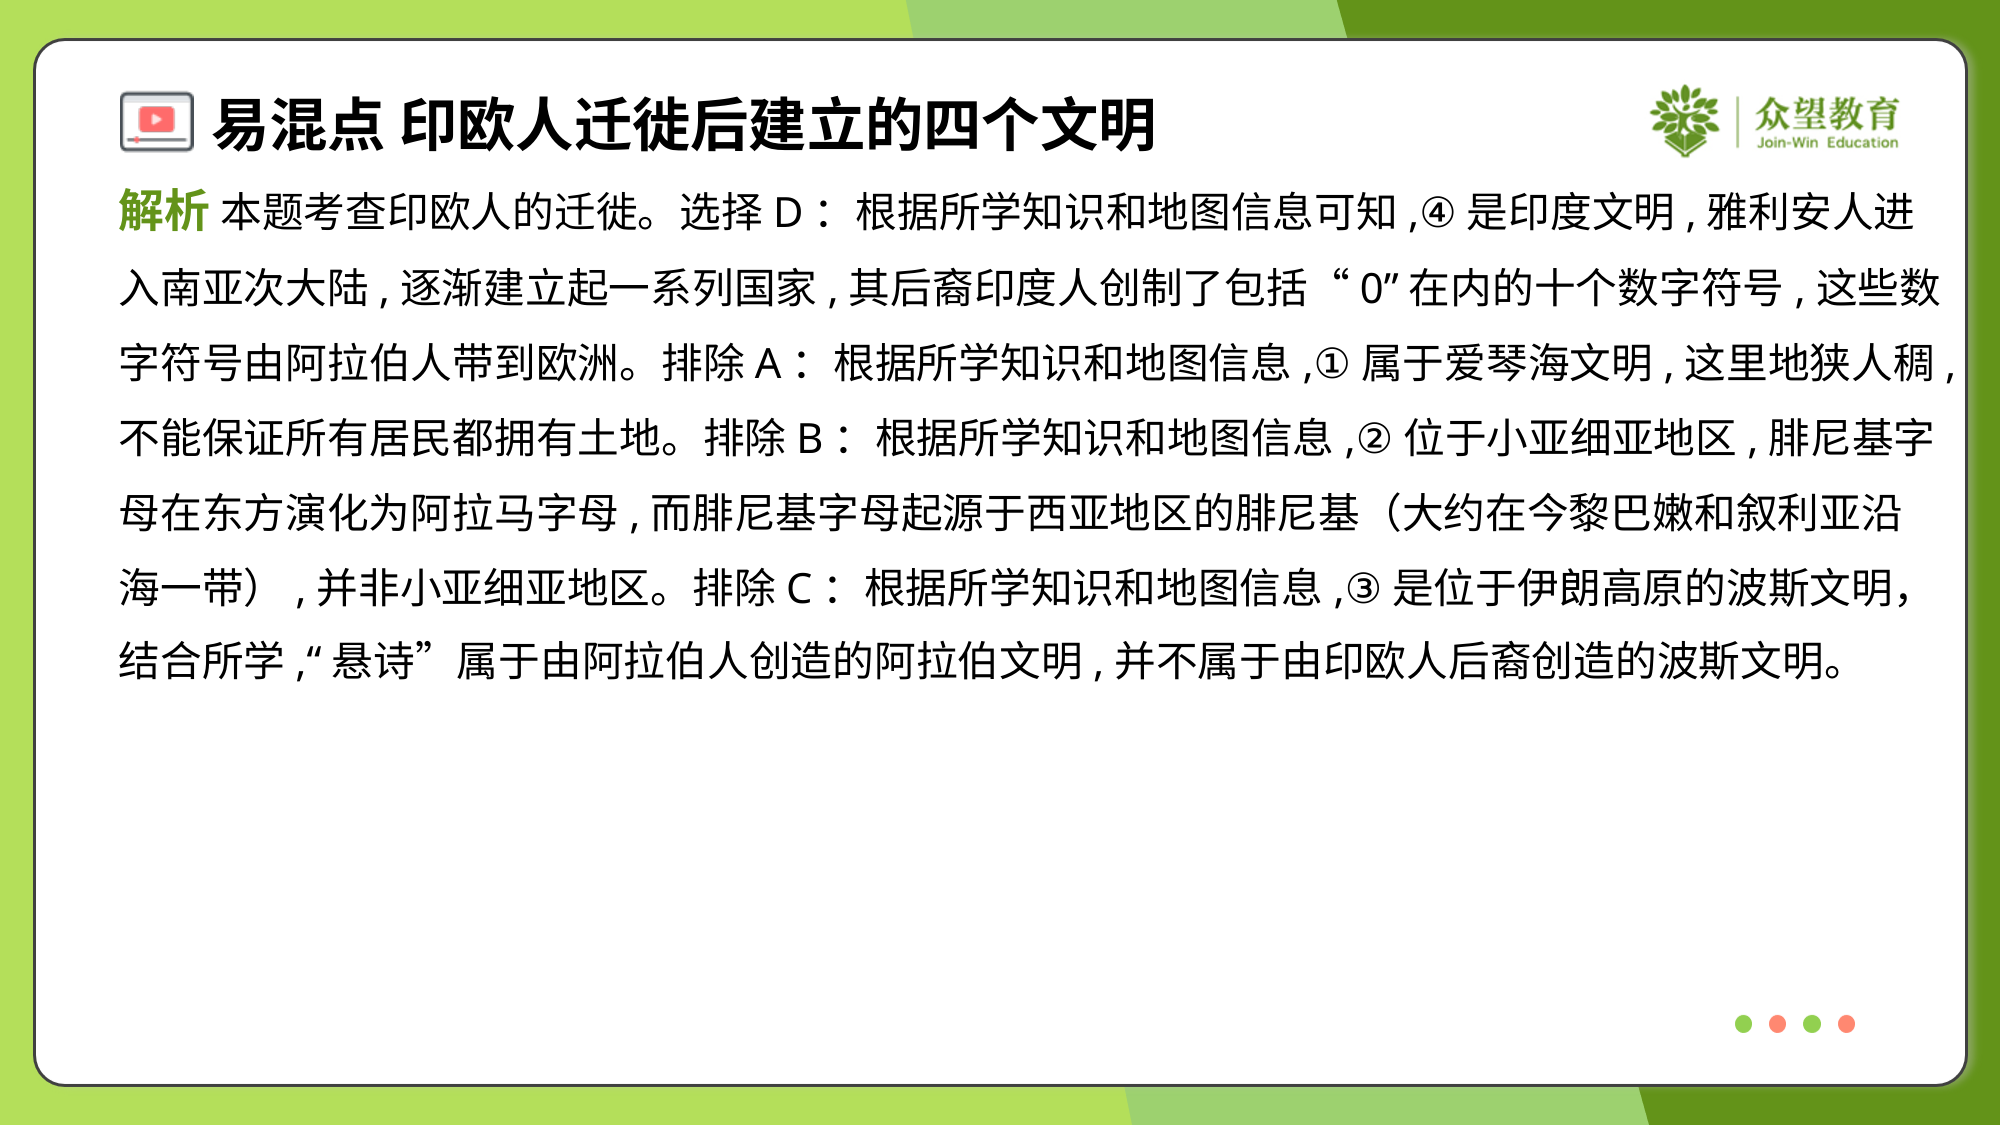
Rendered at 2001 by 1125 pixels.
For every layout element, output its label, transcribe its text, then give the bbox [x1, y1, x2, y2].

picture [0, 0, 2000, 1125]
text_box 解析 本题考查印欧人的迁徙。选择D：根据所学知识和地图信息可知,④是印度文明,雅利安人进 入南亚次大陆,逐渐建立起一系列国家,其后裔印度人创制了包括“0”在内的十个数字符号,这些数 字符号由阿拉伯人带到欧洲。排除A：根据所学知识和地图信息,①属于爱琴海文明,这里地狭人稠, 不能保证所有居民都拥有土地。排除B：根据所学知识和地图信息,②位于小亚细亚地区,腓尼基字 母在东方演化为阿拉马字母,而腓尼基字母起源于西亚地区的腓尼基（大约在今黎巴嫩和叙利亚沿 海一带）,并非小亚细亚地区。排除C：根据所学知识和地图信息,③是位于伊朗高原的波斯文明， 结合所学,“悬诗”属于由阿拉伯人创造的阿拉伯文明,并不属于由印欧人后裔创造的波斯文明。 [118, 159, 1883, 677]
